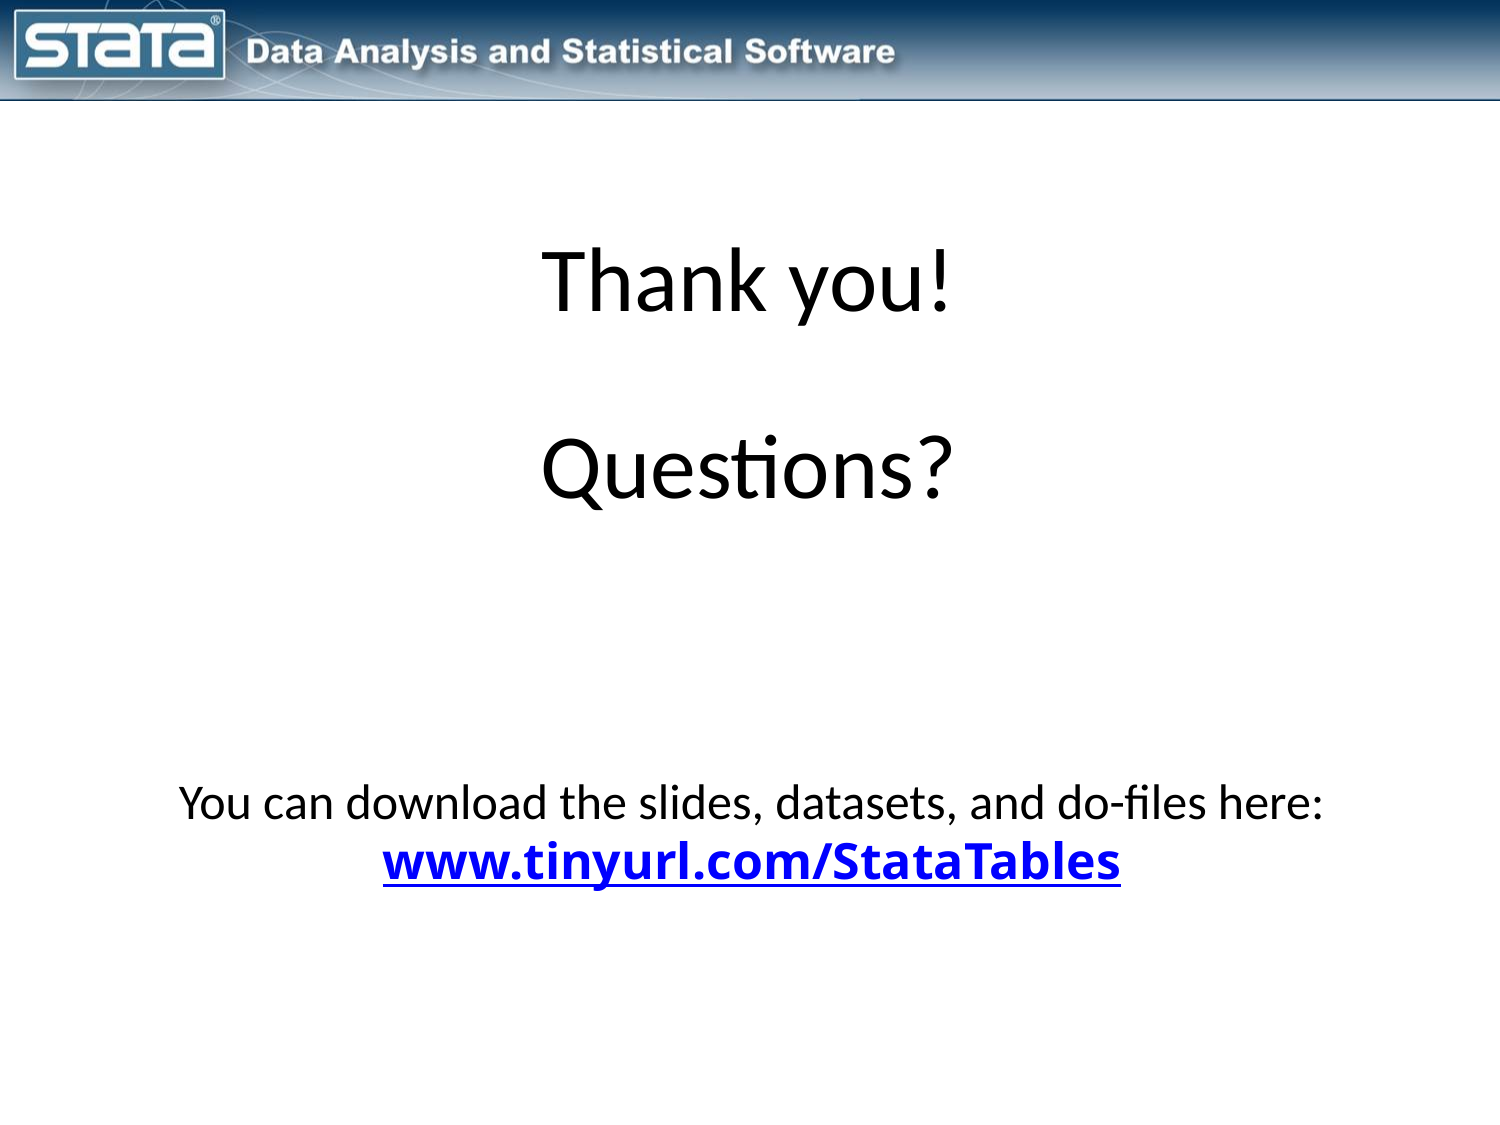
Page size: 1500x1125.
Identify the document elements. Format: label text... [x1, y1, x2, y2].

text_box You can download the slides, datasets, and do-files here: www.tinyurl.com/StataTables [1, 762, 1500, 906]
list Thank you! Questions? [0, 212, 1499, 625]
picture [0, 0, 1500, 102]
